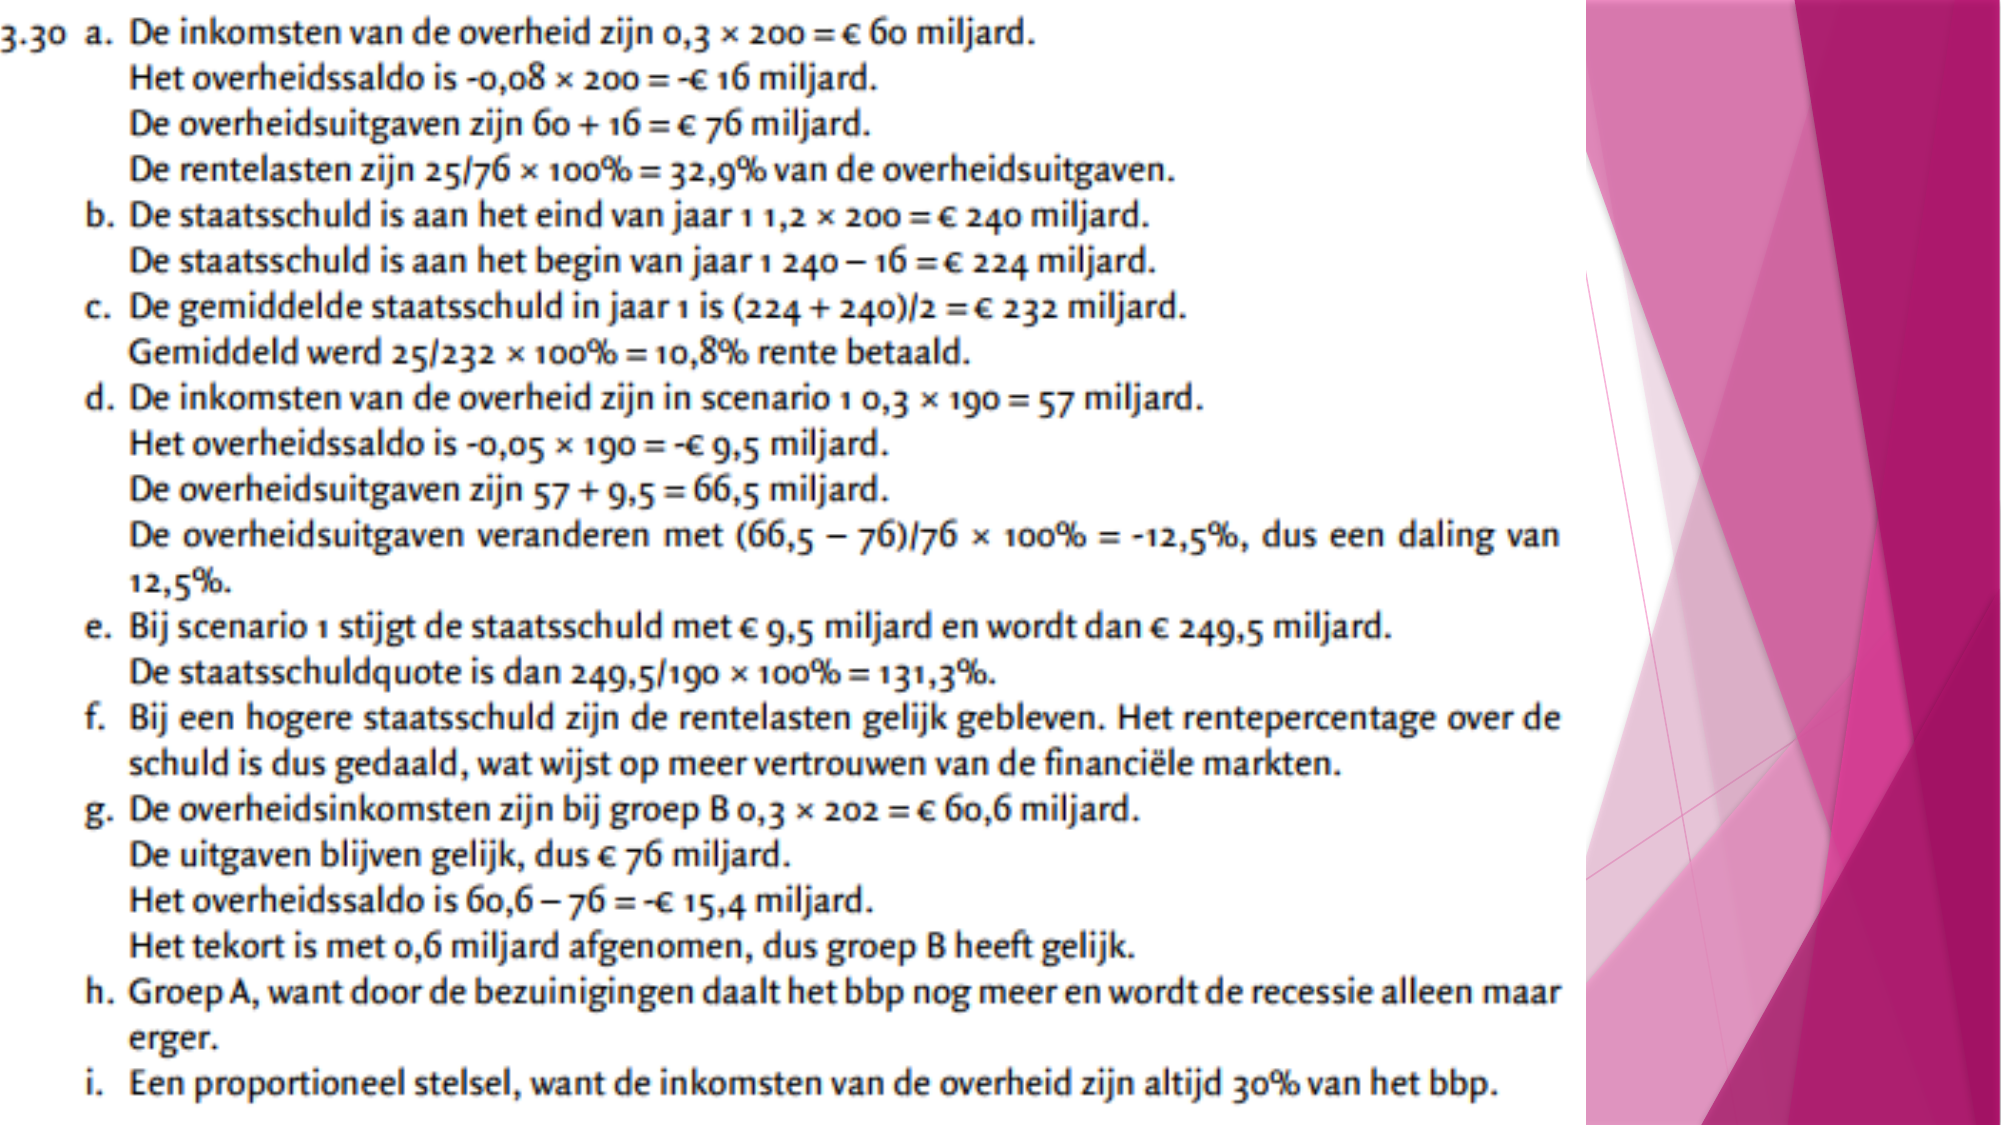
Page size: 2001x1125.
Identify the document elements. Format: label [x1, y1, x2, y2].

picture [0, 0, 1586, 1125]
